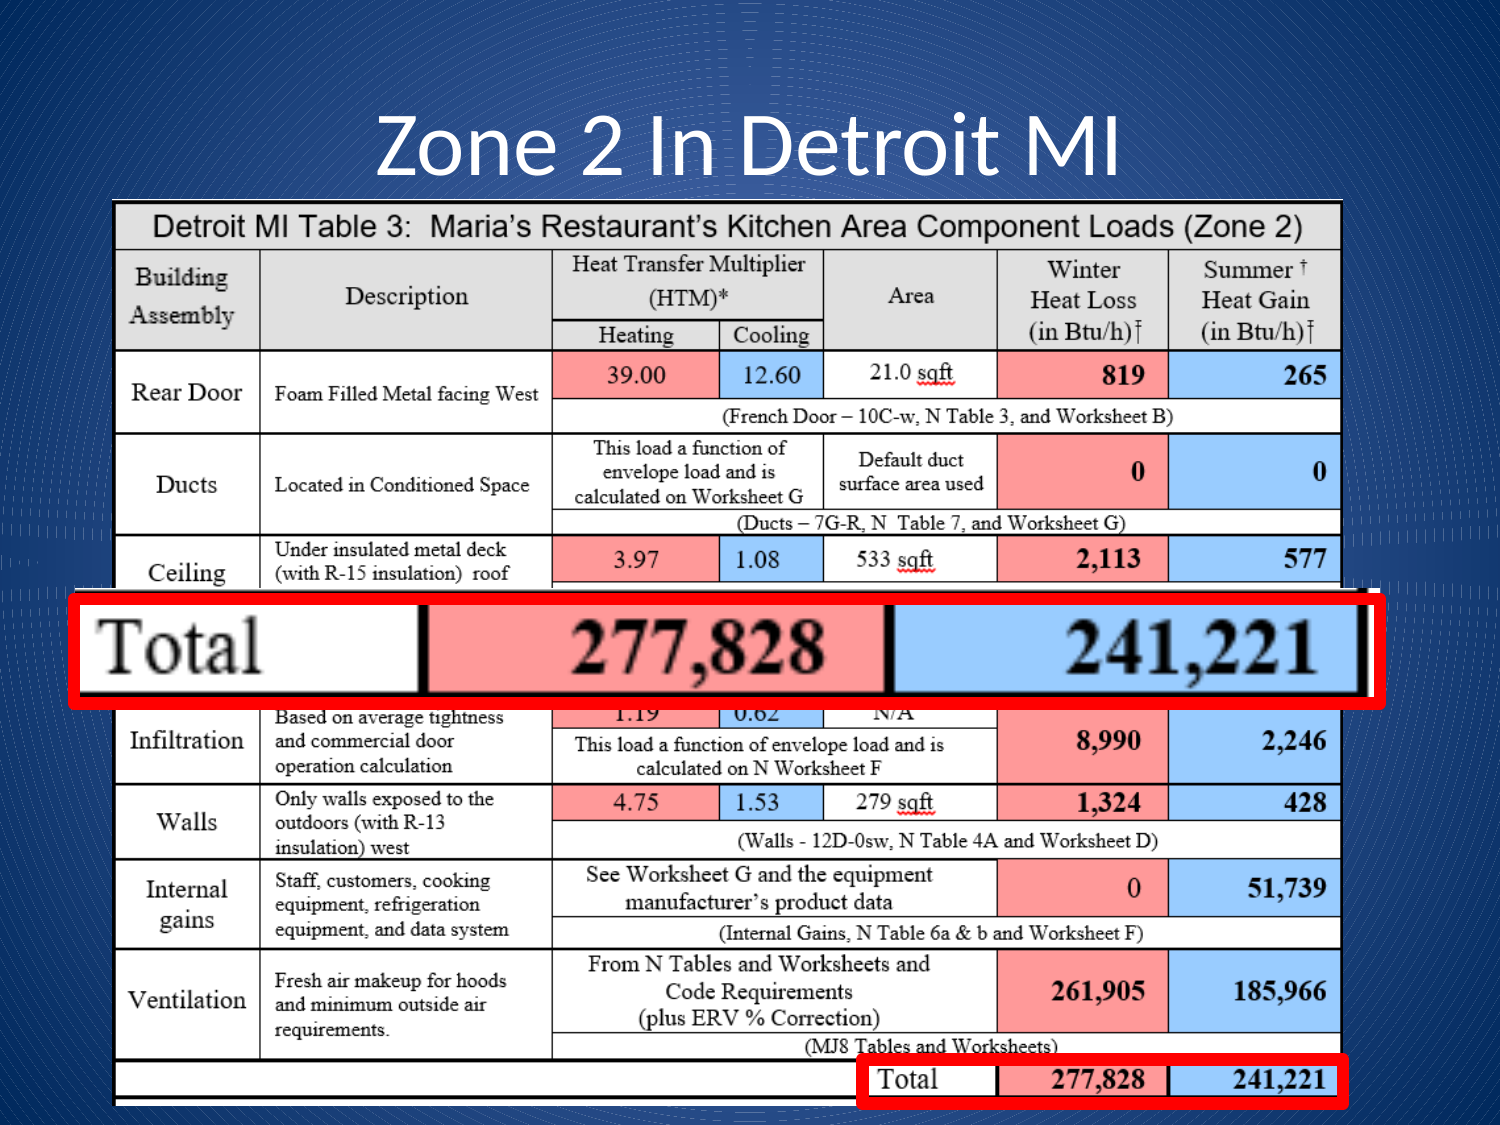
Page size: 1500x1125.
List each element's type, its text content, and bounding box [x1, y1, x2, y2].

title Zone 2 In Detroit MI [75, 45, 1425, 233]
picture [75, 199, 1381, 1106]
